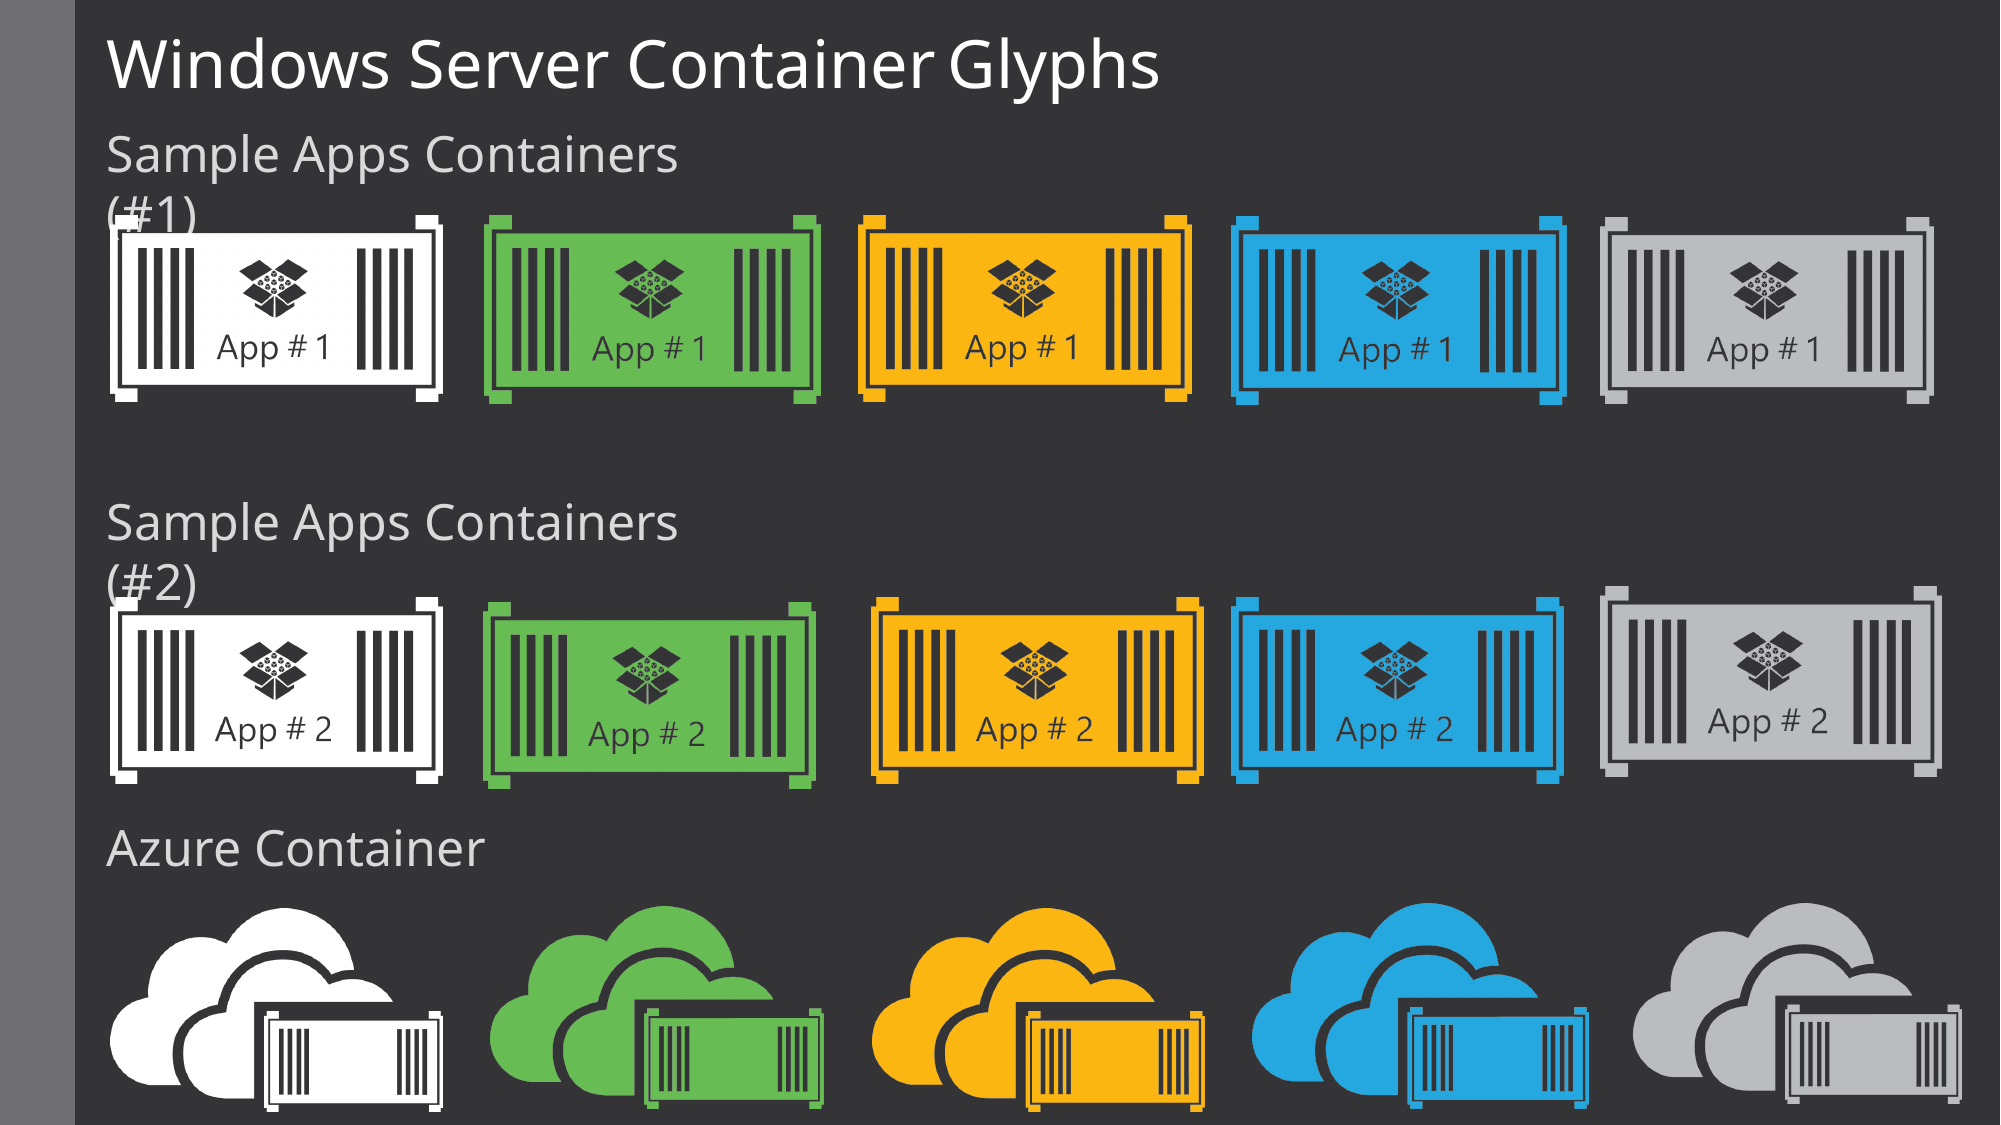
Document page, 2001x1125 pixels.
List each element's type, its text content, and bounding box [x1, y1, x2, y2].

picture [1230, 597, 1564, 784]
picture [871, 597, 1204, 784]
picture [484, 215, 821, 404]
text_box Sample Apps Containers (#1) [92, 115, 760, 250]
picture [483, 602, 816, 789]
text_box Azure Container [92, 809, 560, 885]
picture [871, 908, 1205, 1112]
picture [1633, 903, 1962, 1104]
picture [109, 215, 443, 402]
text_box Sample Apps Containers (#2) [92, 482, 760, 618]
picture [1600, 217, 1934, 404]
picture [1252, 903, 1589, 1109]
picture [490, 905, 824, 1109]
picture [1230, 216, 1567, 405]
picture [109, 597, 443, 784]
text_box Windows Server Container Glyphs [92, 14, 1207, 110]
picture [109, 908, 443, 1112]
picture [1600, 585, 1942, 777]
picture [858, 215, 1192, 402]
